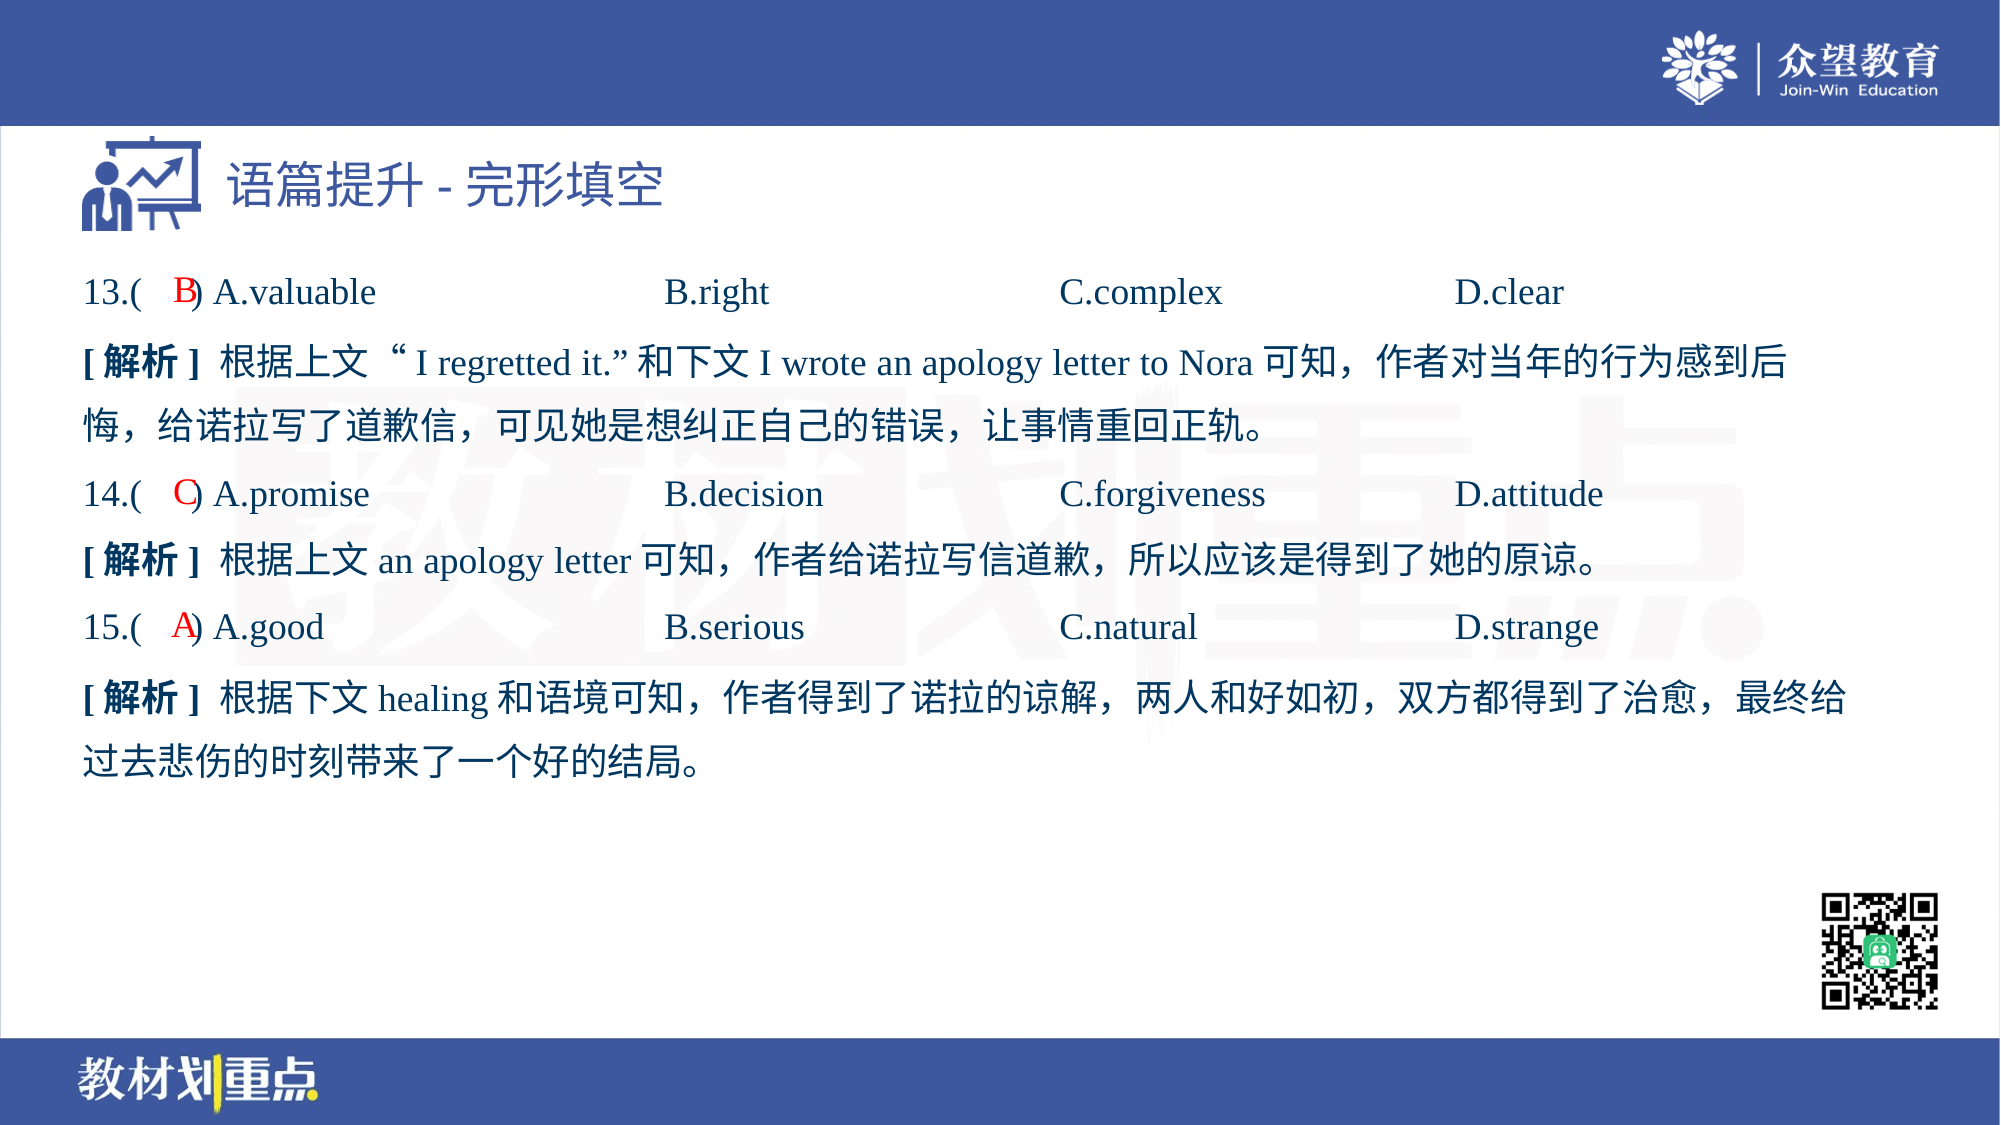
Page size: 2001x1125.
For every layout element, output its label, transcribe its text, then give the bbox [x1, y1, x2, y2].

text_box C [159, 447, 212, 506]
text_box [解析] 根据下文healing和语境可知，作者得到了诺拉的谅解，两人和好如初，双方都得到了治愈，最终给 过去悲伤的时刻带来了一个好的结局。 [82, 650, 1817, 777]
text_box A [157, 580, 212, 639]
text_box 13.( ) A.valuable B.right C.complex D.clear [82, 247, 1817, 306]
text_box 15.( ) A.good B.serious C.natural D.strange [82, 582, 1817, 641]
picture [0, 0, 2000, 1125]
text_box [解析] 根据上文“I regretted it.”和下文I wrote an apology letter to Nora可知，作者对当年的行为感到后 悔，给诺拉写了道歉信，可见她是想纠正自己的错误，让事情重回正轨。 [82, 313, 1817, 441]
text_box B [159, 245, 212, 304]
text_box 14.( ) A.promise B.decision C.forgiveness D.attitude [82, 449, 1817, 508]
text_box [解析] 根据上文an apology letter可知，作者给诺拉写信道歉，所以应该是得到了她的原谅。 [82, 516, 1817, 574]
